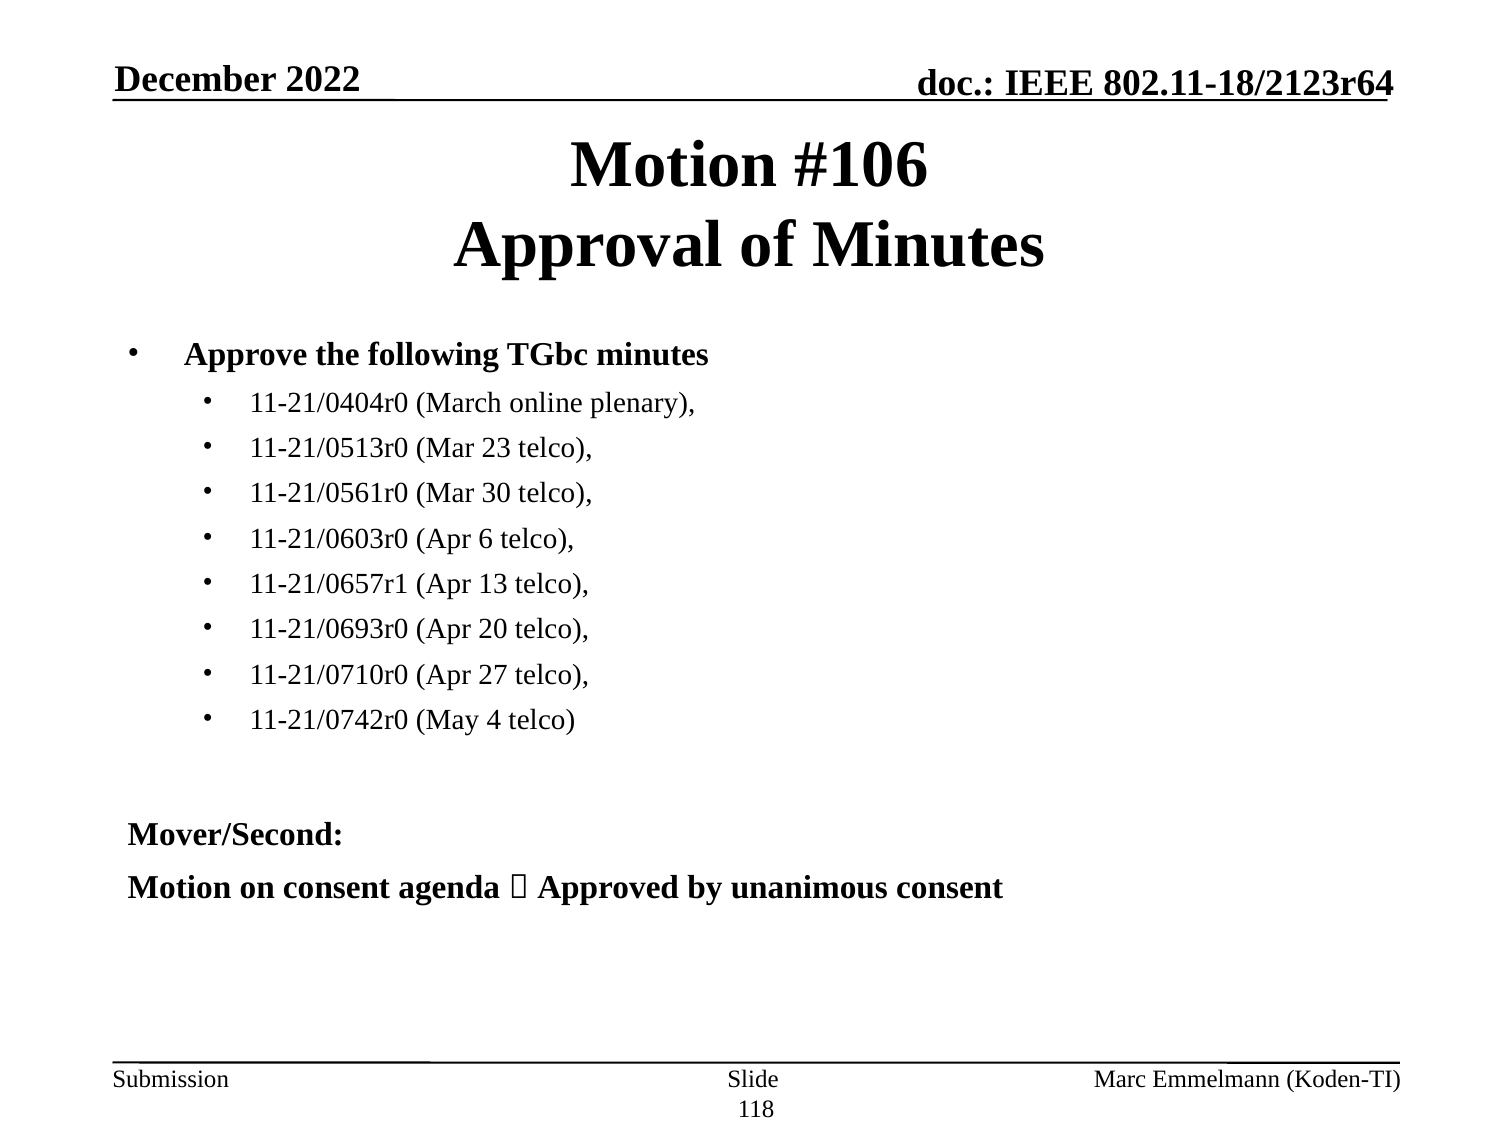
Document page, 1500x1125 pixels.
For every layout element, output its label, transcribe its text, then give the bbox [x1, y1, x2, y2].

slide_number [114, 54, 423, 100]
footer Marc Emmelmann (Koden-TI) [878, 1061, 1402, 1093]
slide_number Slide 118 [712, 1061, 800, 1123]
list Approve the following TGbc minutes 11-21/0404r0 (March online plenary), 11-21/0513r0 (Mar 23 telco), 11-21/0561r0 (Mar 30 telco), 11-21/0603r0 (Apr 6 telco), 11-21/0657r1 (Apr 13 telco), 11-21/0693r0 (Apr 20 telco), 11-21/0710r0 (Apr 27 telco), 11-21/0742r0 (May 4 telco) Mover/Second: Motion on consent agenda  Approved by unanimous consent [112, 324, 1388, 1000]
title Motion #106 Approval of Minutes [112, 112, 1388, 288]
